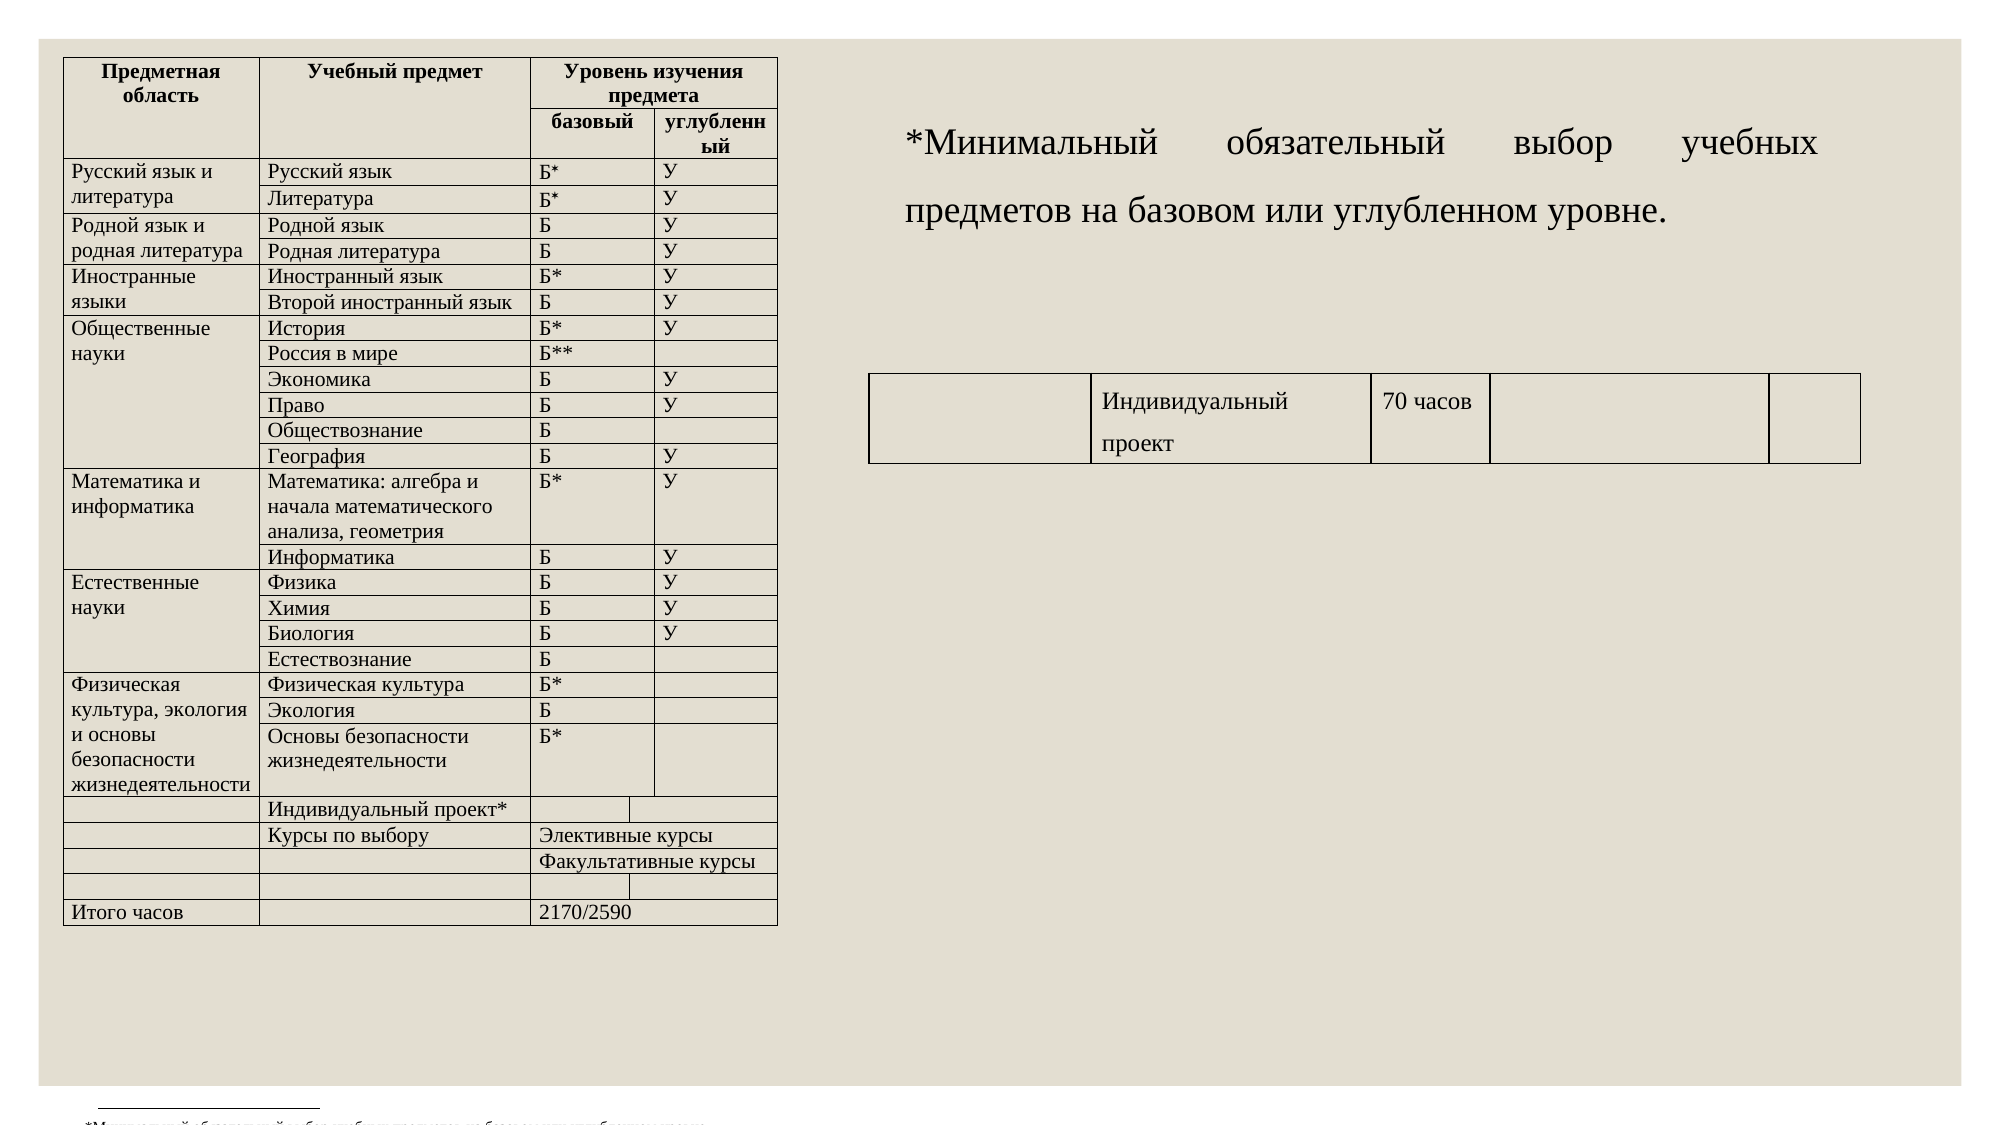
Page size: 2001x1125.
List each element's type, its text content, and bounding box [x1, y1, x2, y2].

text_box *Минимальный обязательный выбор учебных предметов на базовом или углубленном уровне. [834, 87, 1834, 237]
table_header [1770, 374, 1860, 463]
picture [43, 57, 788, 1125]
table_header [1491, 374, 1768, 463]
table_header 70 часов [1372, 374, 1489, 463]
table_header [870, 374, 1090, 463]
table_header Индивидуальный проект [1092, 374, 1370, 463]
